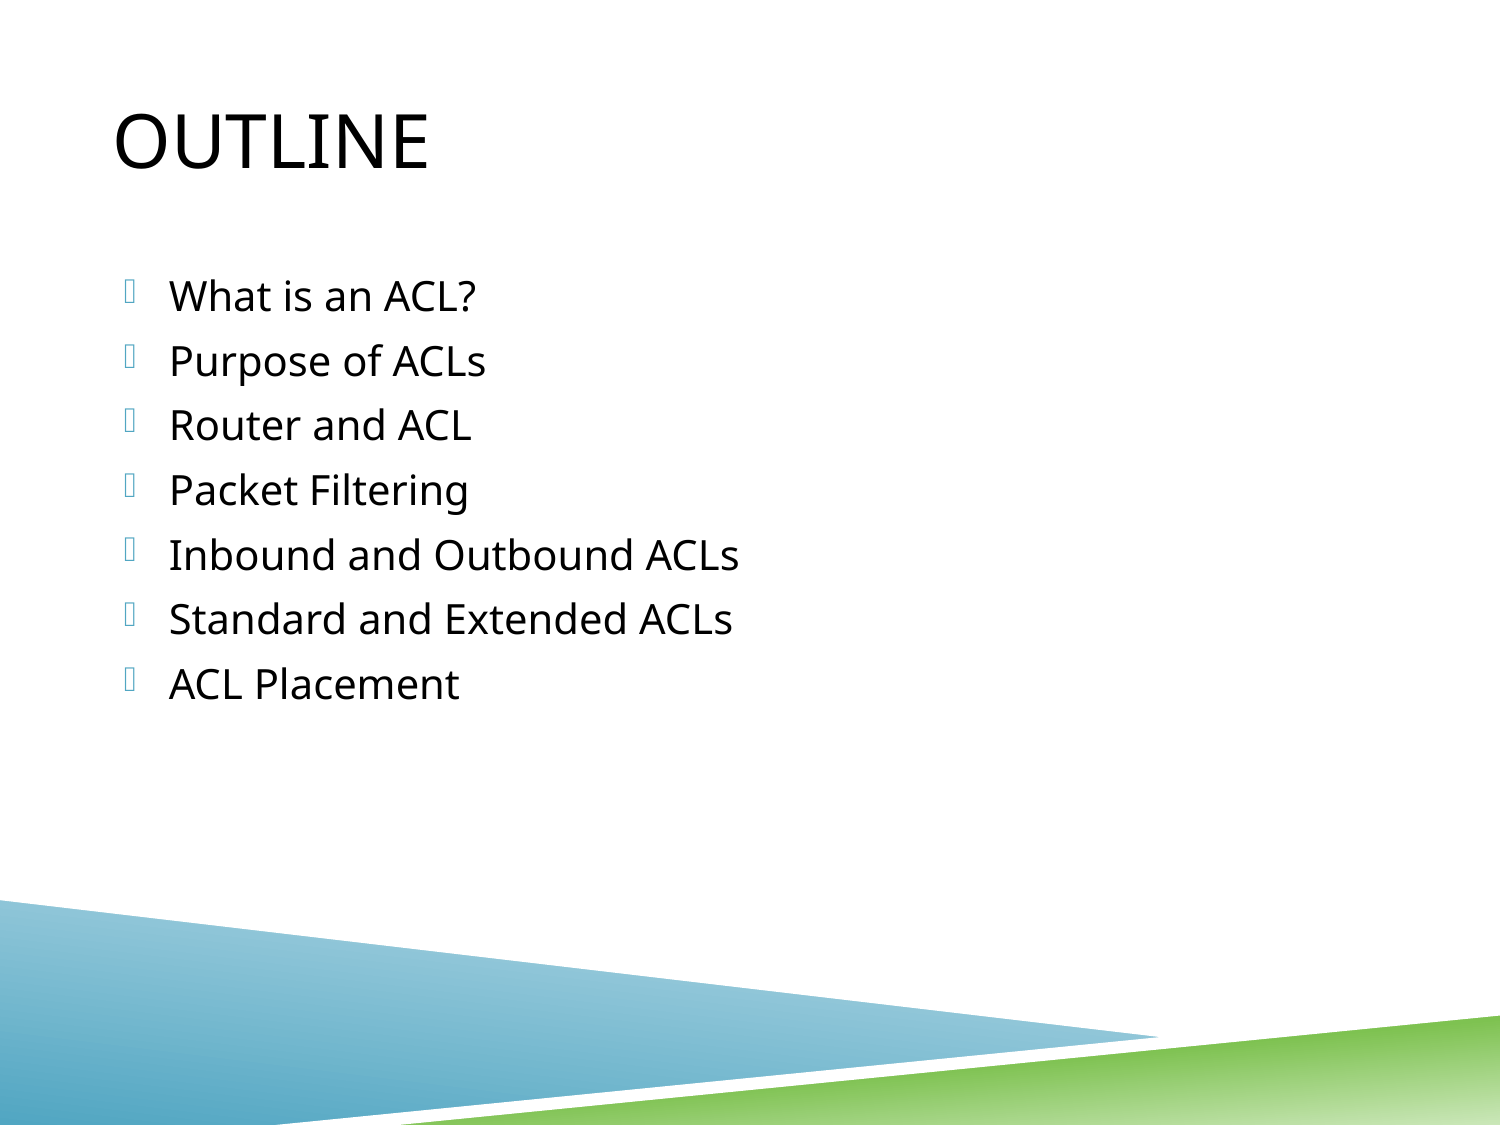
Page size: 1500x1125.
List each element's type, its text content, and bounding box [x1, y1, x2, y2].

list What is an ACL? Purpose of ACLs Router and ACL Packet Filtering Inbound and Outbound ACLs Standard and Extended ACLs ACL Placement [112, 262, 1388, 875]
title outline [112, 45, 1388, 233]
